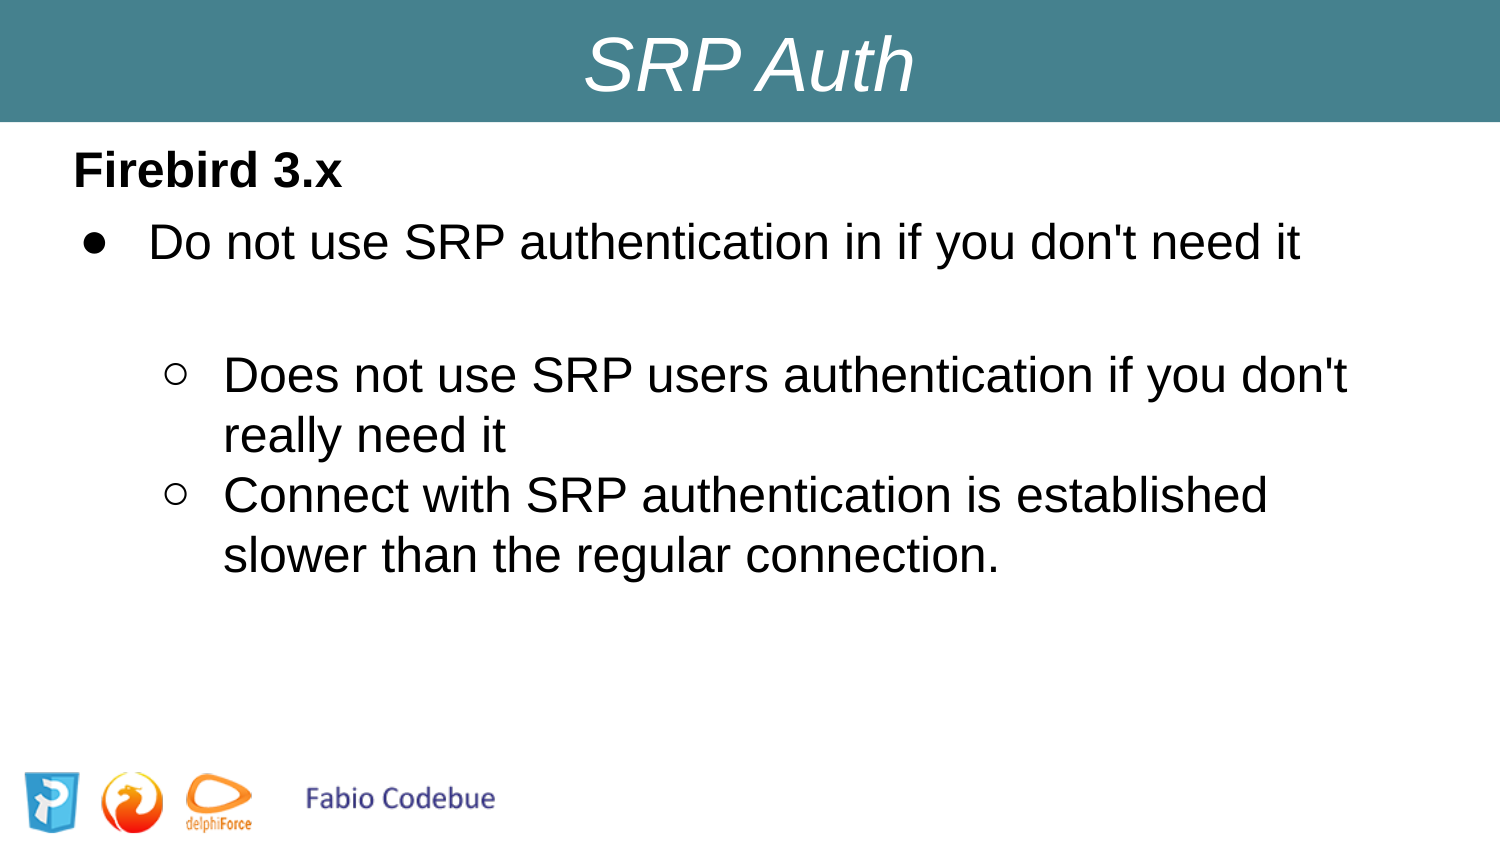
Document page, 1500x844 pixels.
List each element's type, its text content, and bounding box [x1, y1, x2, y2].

picture [0, 123, 1500, 844]
text_box SRP Auth [0, 0, 1500, 123]
list Firebird 3.x Do not use SRP authentication in if you don't need it Does not use SRP users authentication if you don't really need it Connect with SRP authentication is established slower than the regular connection. [58, 123, 1433, 738]
